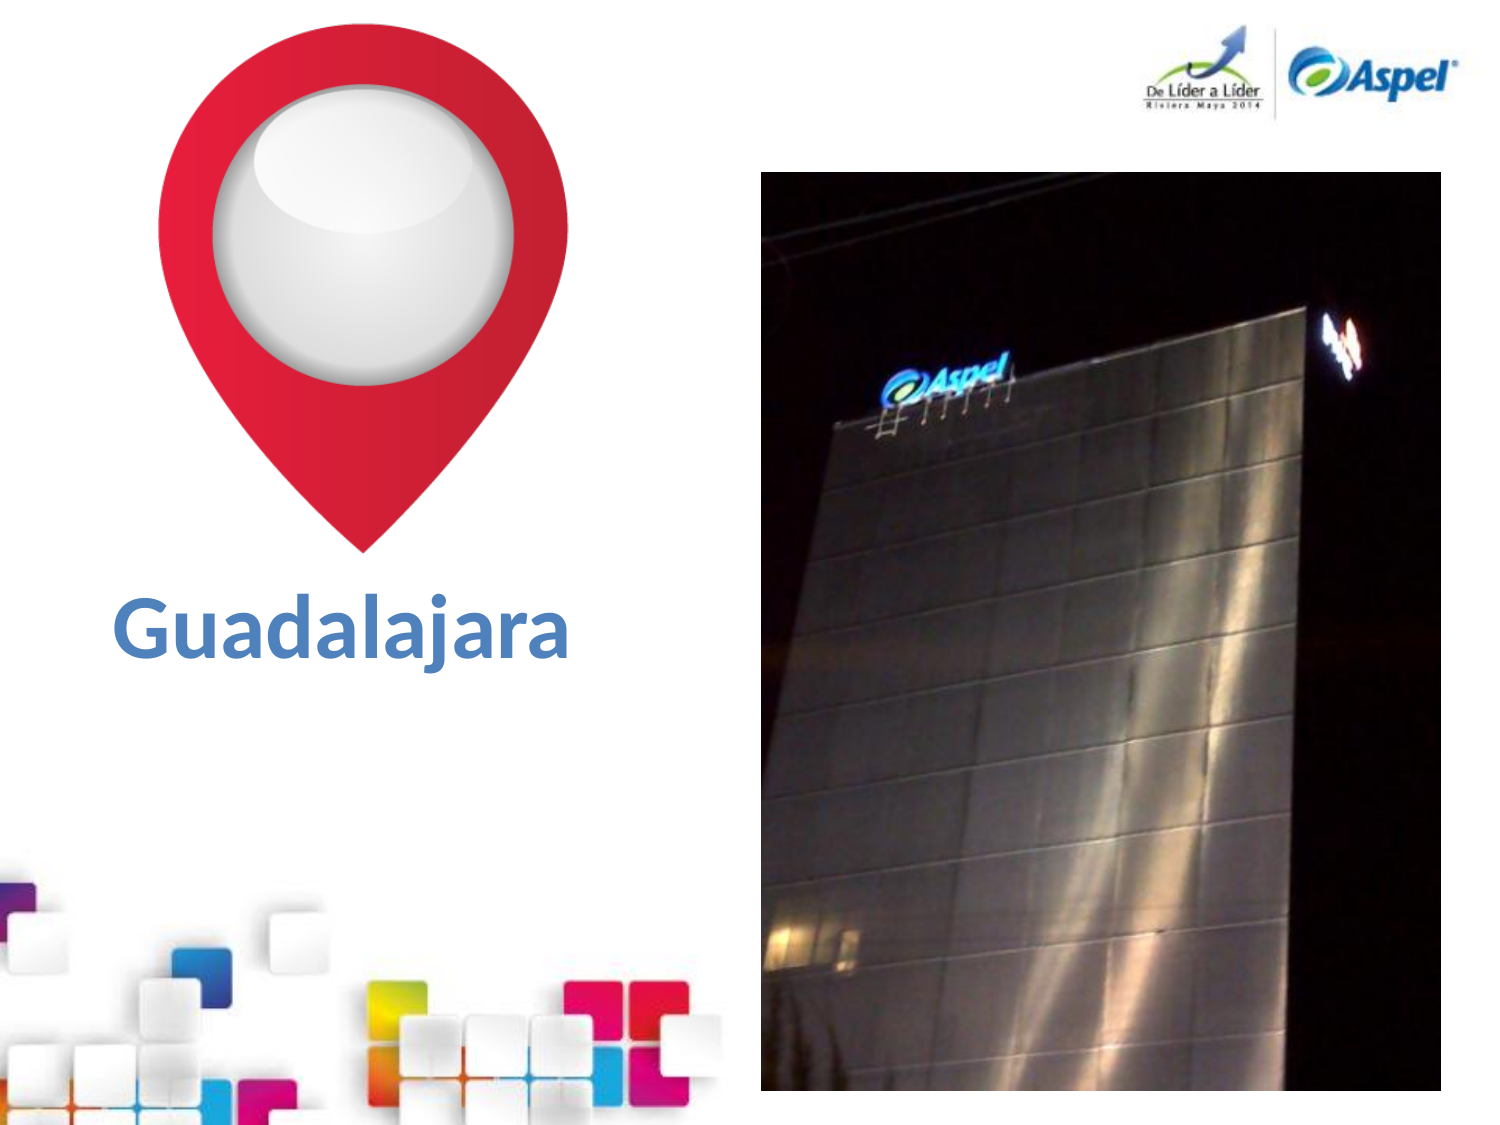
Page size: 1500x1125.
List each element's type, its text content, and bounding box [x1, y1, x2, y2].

text_box Guadalajara [76, 559, 609, 684]
picture [100, 0, 1500, 584]
picture [0, 172, 1500, 1125]
